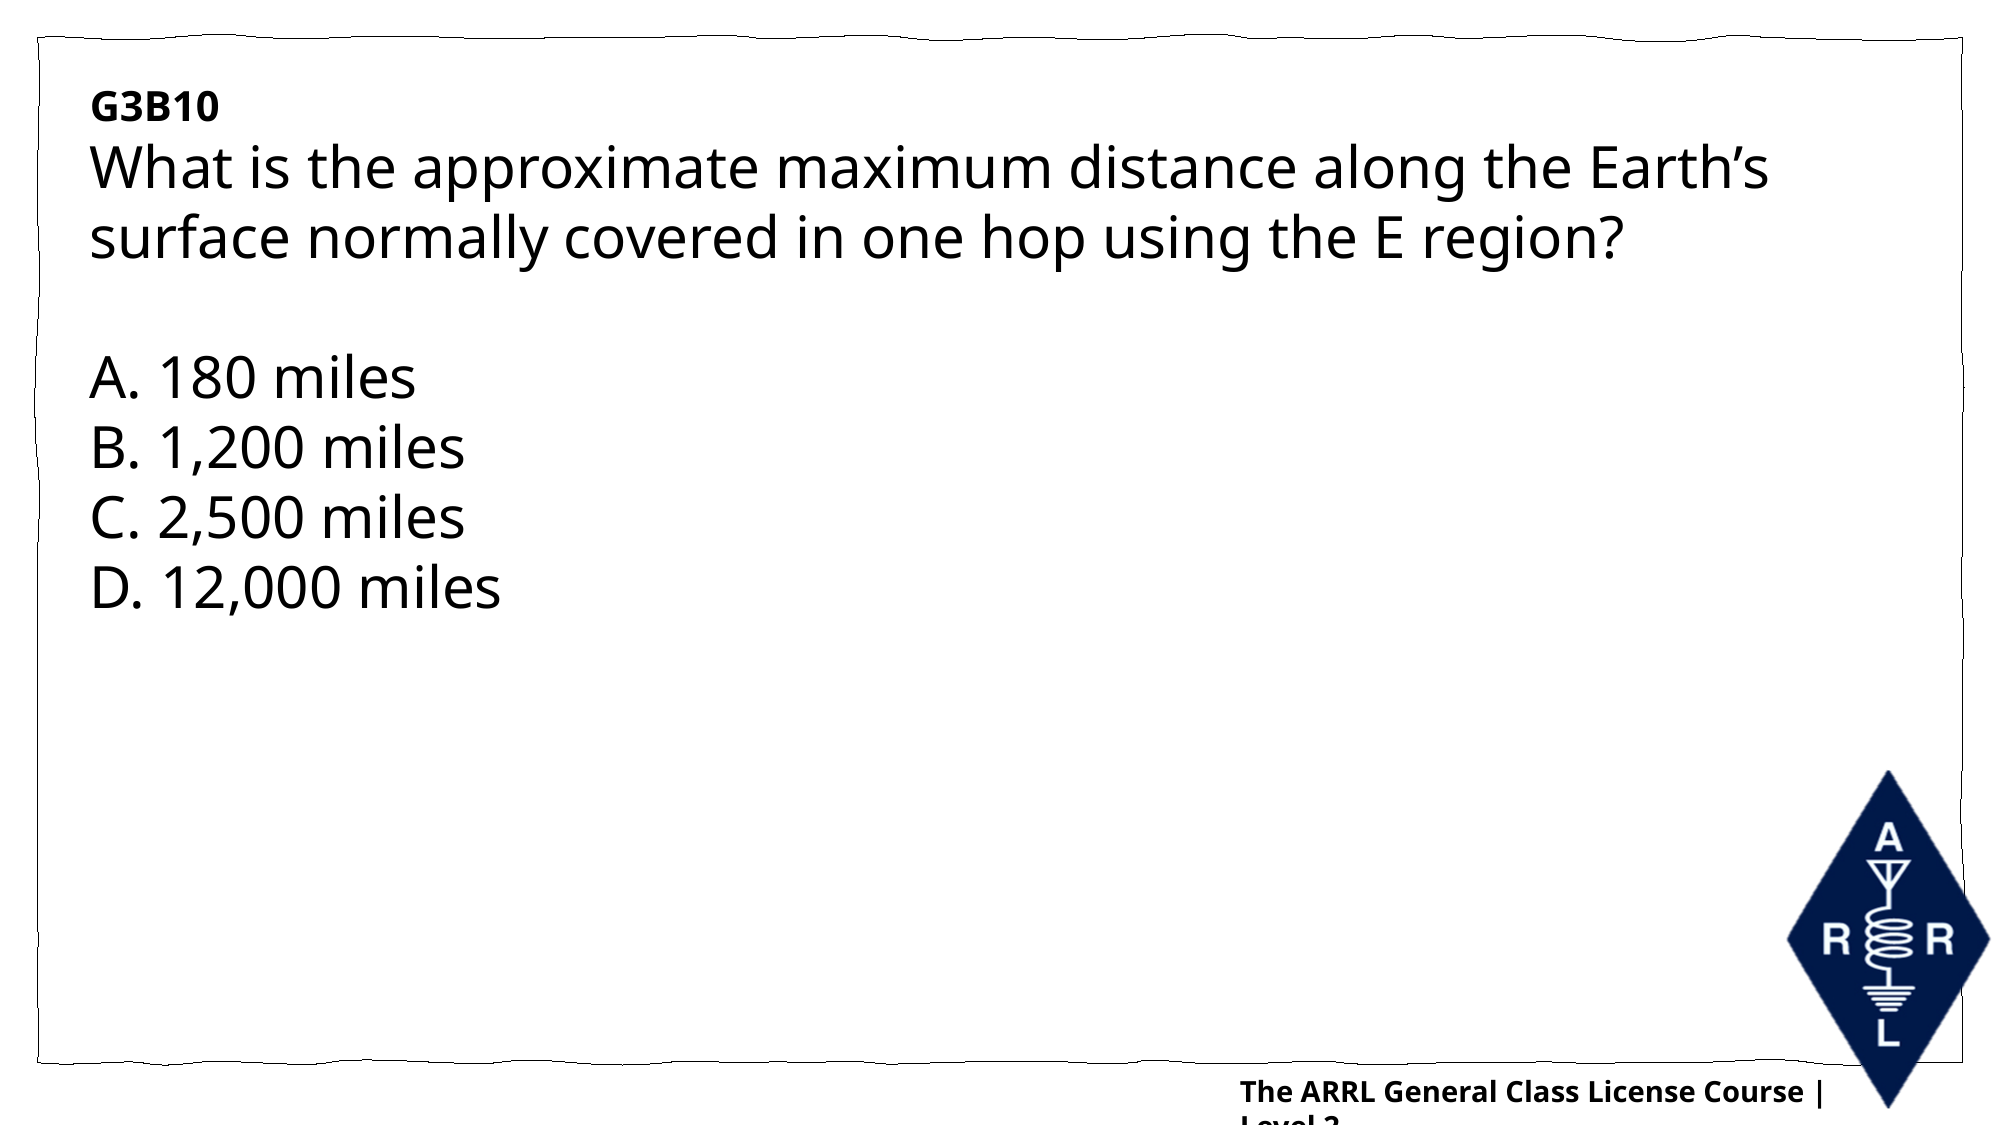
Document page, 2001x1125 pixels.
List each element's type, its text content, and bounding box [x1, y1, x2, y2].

picture [1773, 752, 1999, 1125]
text_box G3B10 What is the approximate maximum distance along the Earth’s surface normally covered in one hop using the E region? A. 180 miles B. 1,200 miles C. 2,500 miles D. 12,000 miles [75, 72, 1850, 628]
